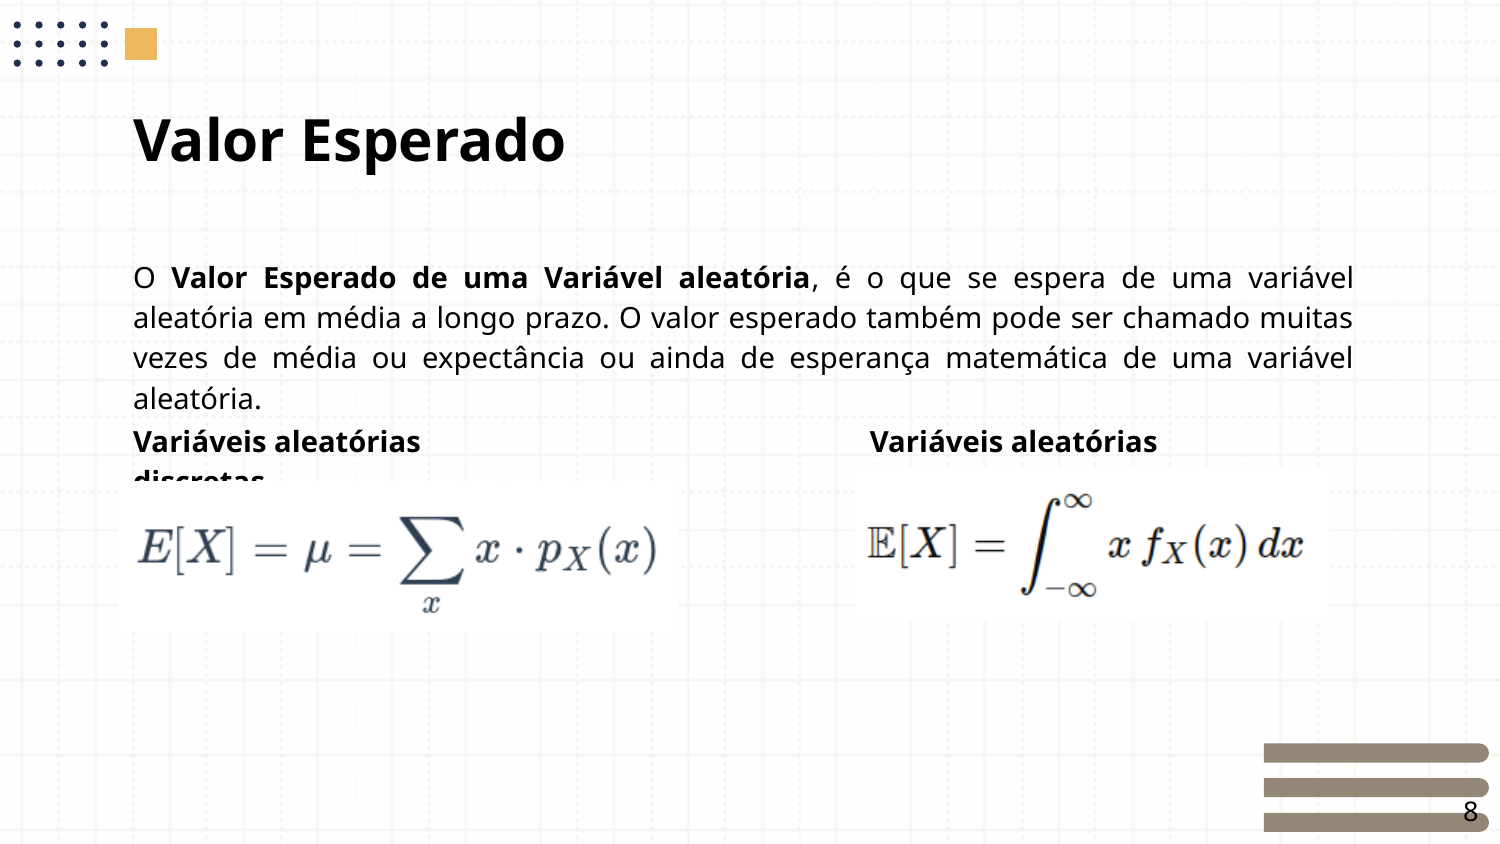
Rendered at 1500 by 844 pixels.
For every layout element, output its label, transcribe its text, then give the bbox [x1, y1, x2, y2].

picture [117, 481, 678, 632]
subtitle Variáveis aleatórias contínuas [854, 402, 1306, 466]
subtitle Variáveis aleatórias discretas [118, 402, 570, 480]
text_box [1263, 743, 1490, 833]
subtitle O Valor Esperado de uma Variável aleatória, é o que se espera de uma variável aleatória em média a longo prazo. O valor esperado também pode ser chamado muitas vezes de média ou expectância ou ainda de esperança matemática de uma variável aleatória. [118, 239, 1370, 756]
picture [854, 467, 1330, 621]
title Valor Esperado [118, 88, 1404, 240]
slide_number ‹#› [1403, 779, 1494, 844]
